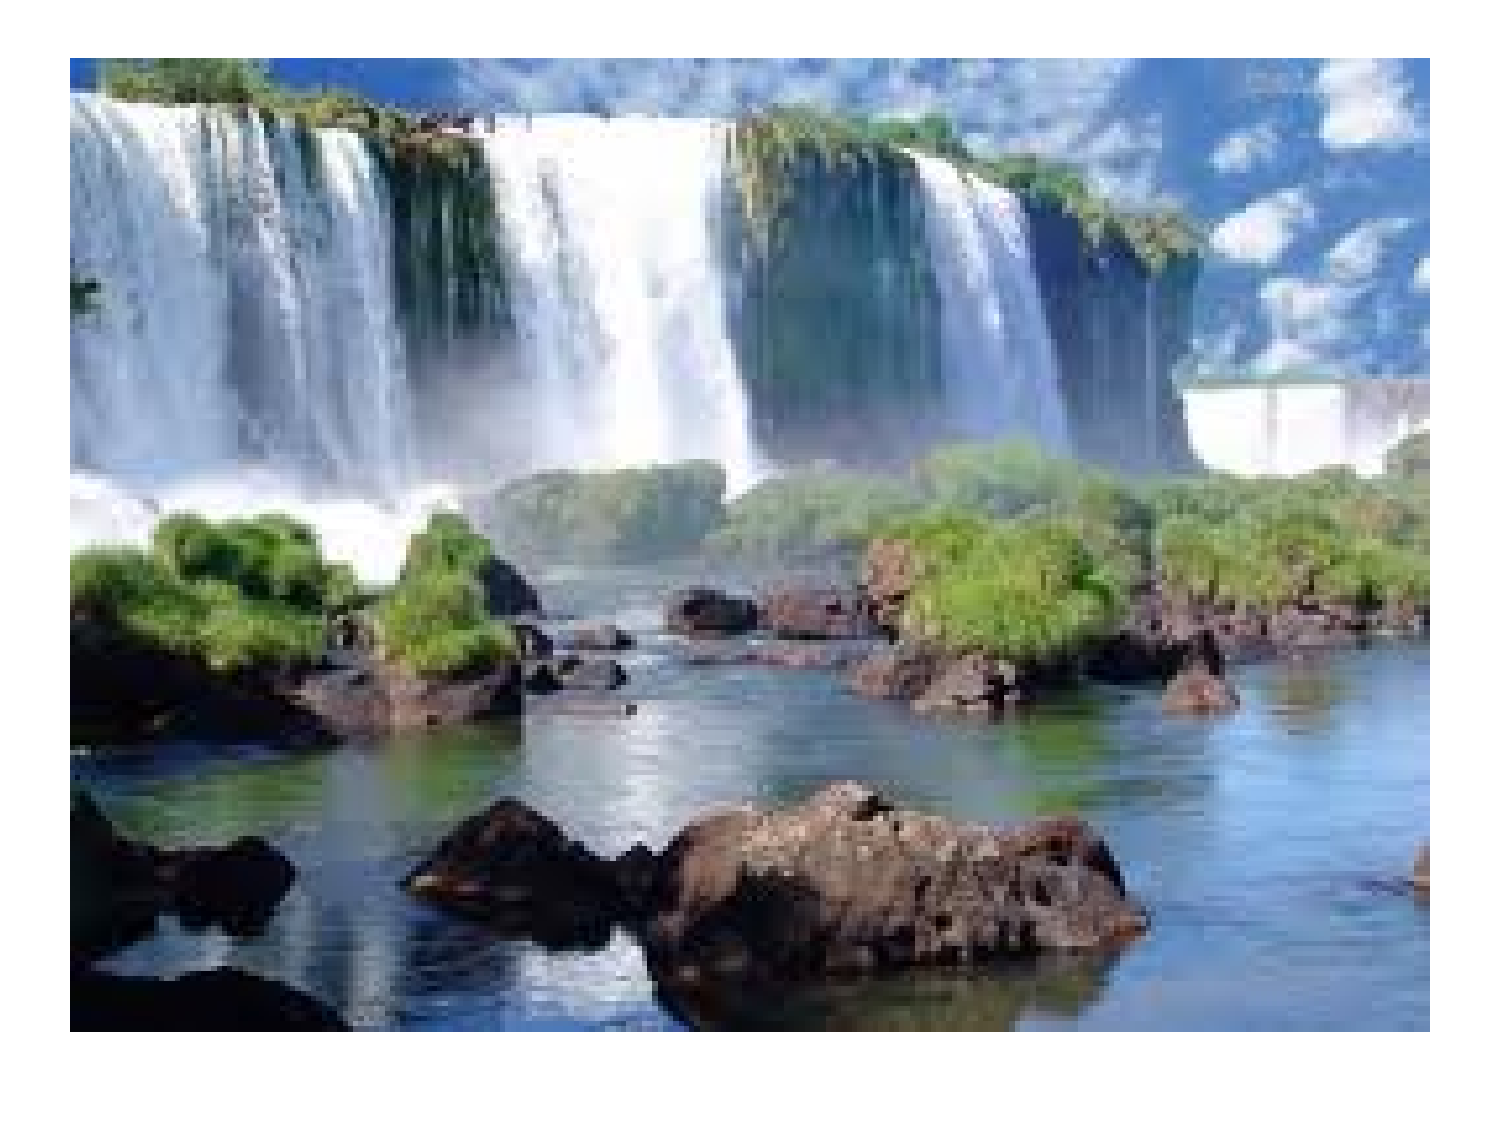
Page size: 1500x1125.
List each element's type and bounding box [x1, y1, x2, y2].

list [70, 58, 1430, 1032]
